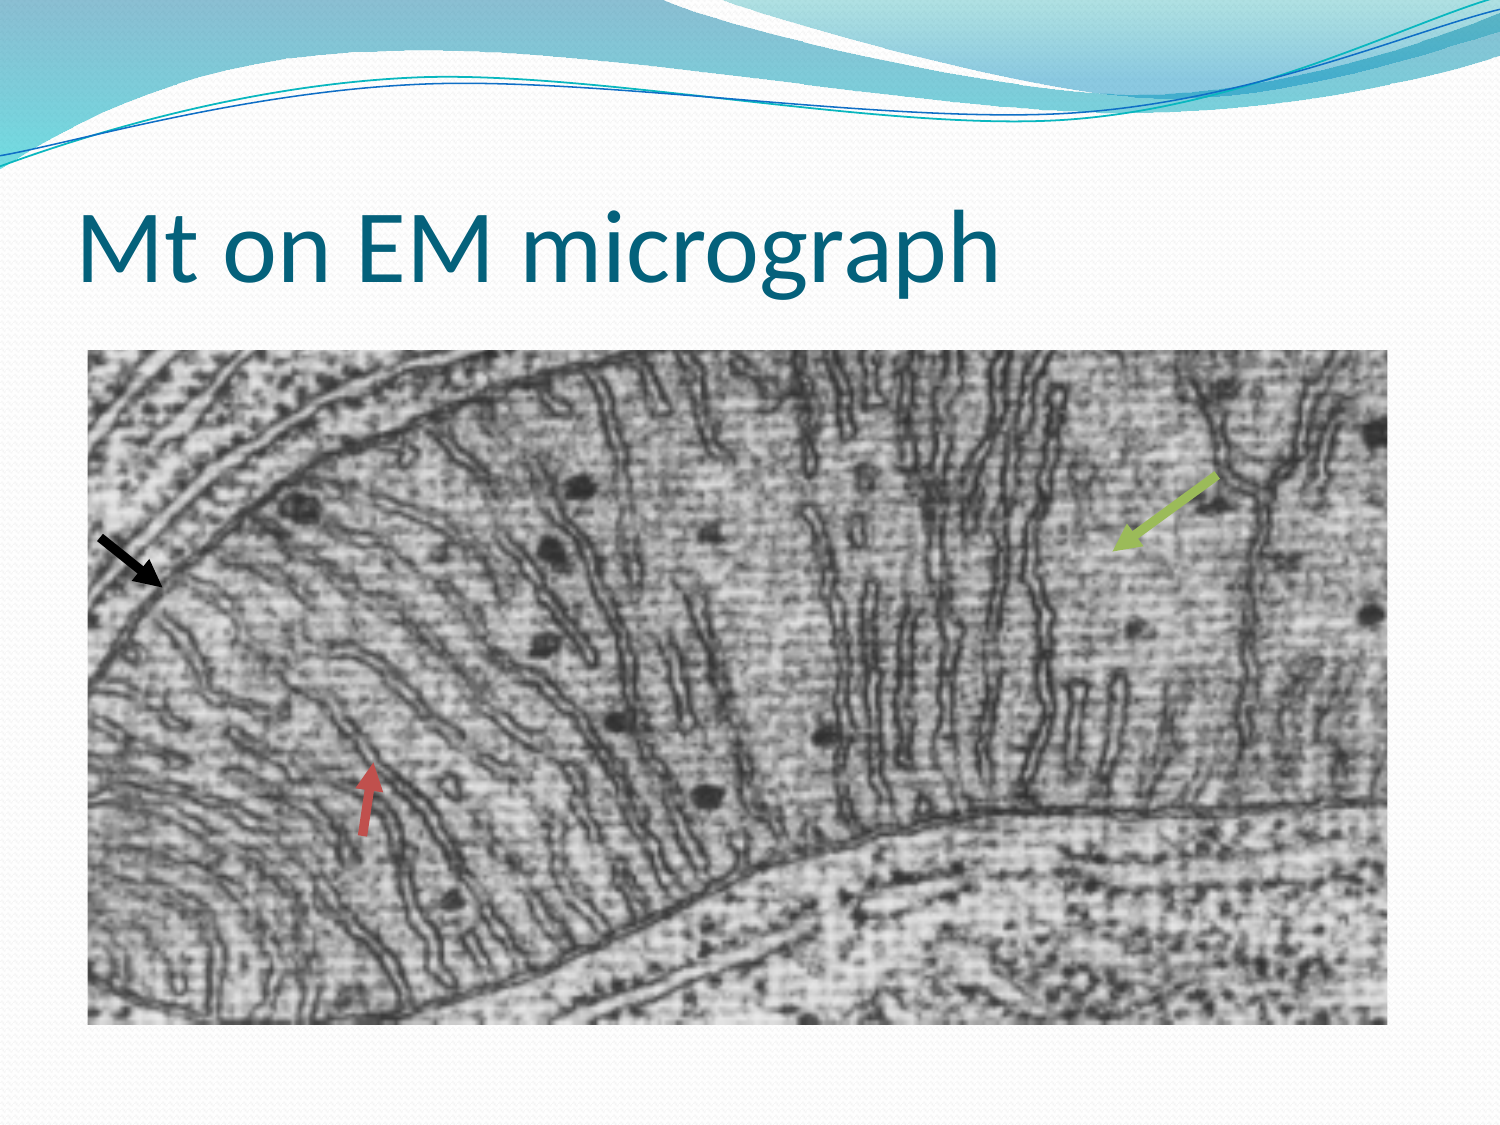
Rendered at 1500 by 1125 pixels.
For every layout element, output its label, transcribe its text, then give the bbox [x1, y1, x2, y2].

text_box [362, 762, 374, 837]
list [87, 349, 1388, 1026]
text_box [99, 537, 163, 588]
title Mt on EM micrograph [75, 115, 1425, 303]
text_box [1112, 474, 1218, 552]
